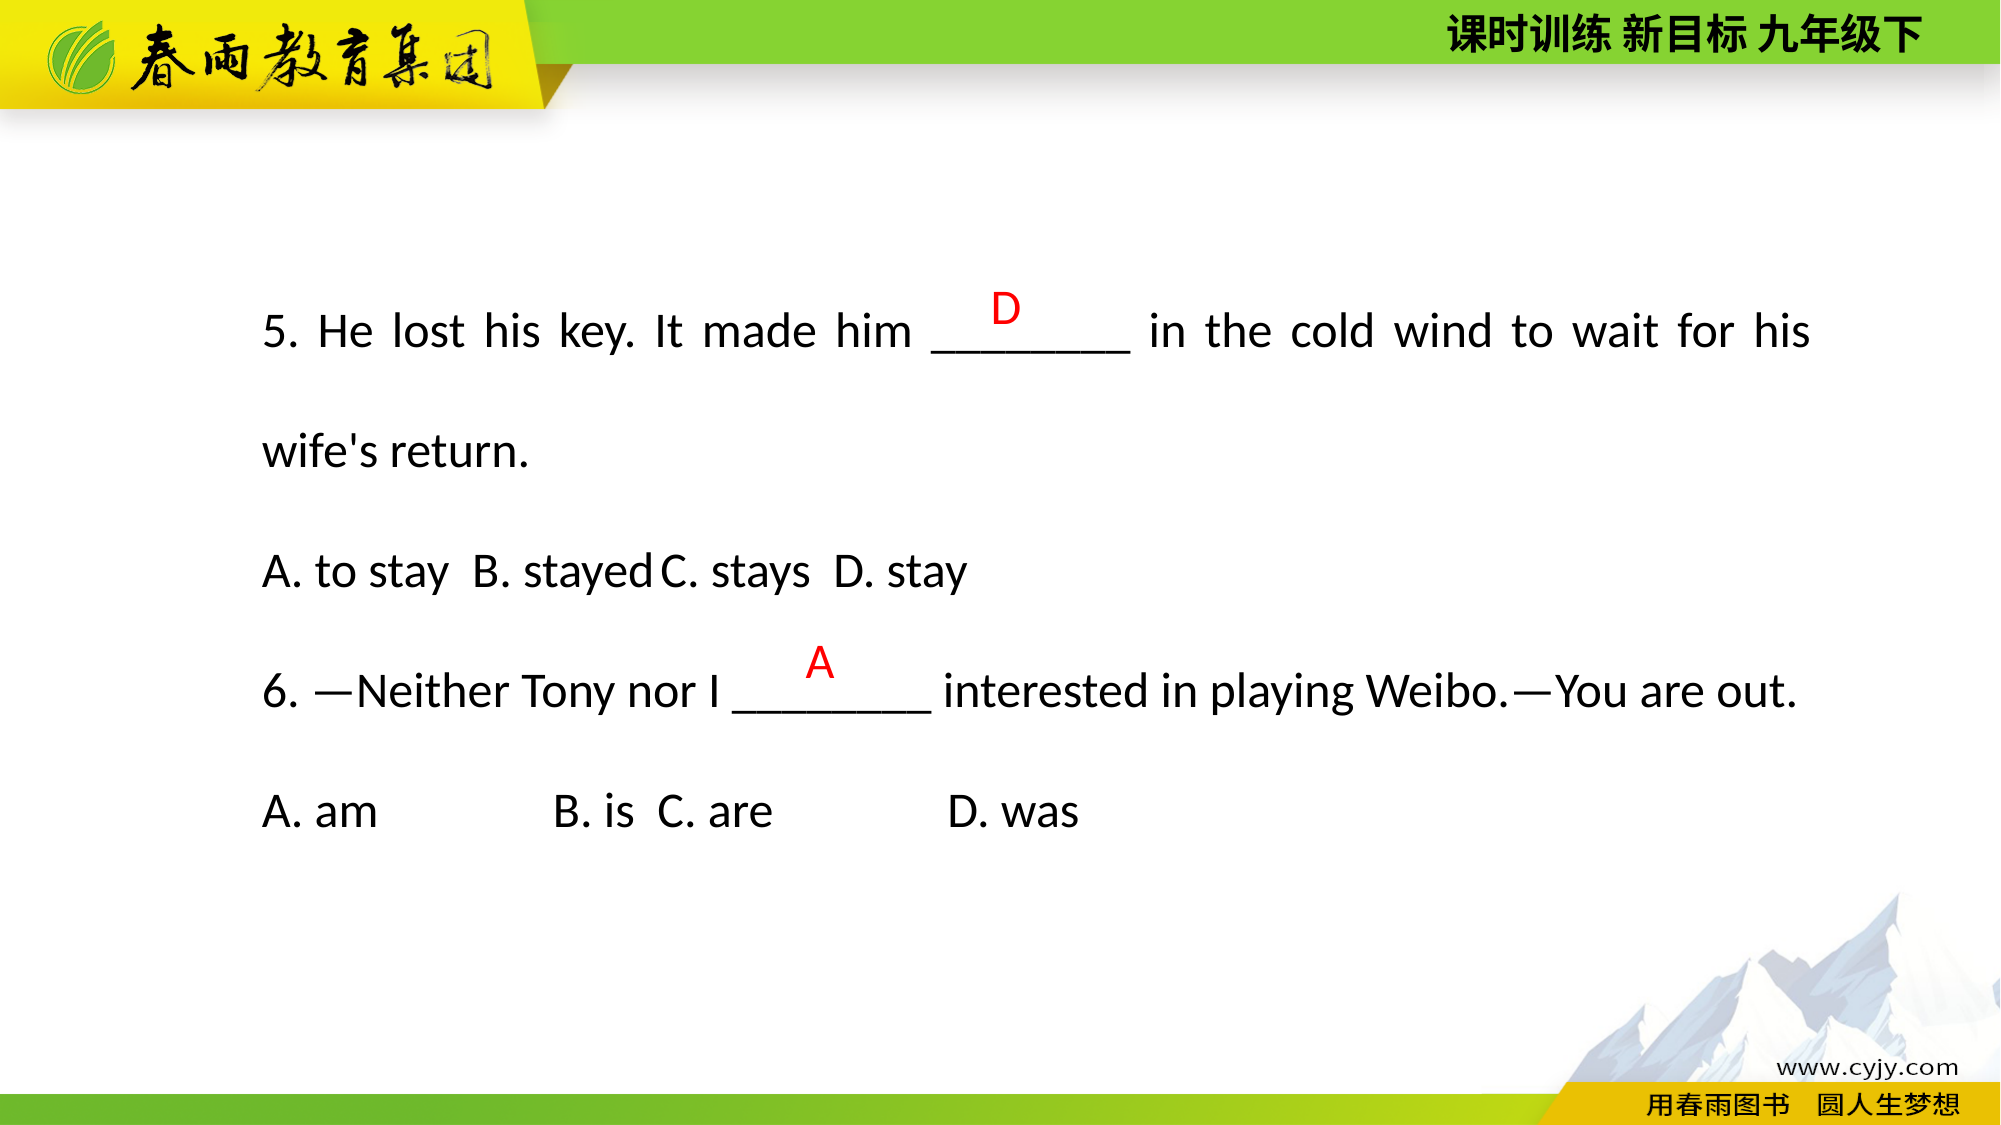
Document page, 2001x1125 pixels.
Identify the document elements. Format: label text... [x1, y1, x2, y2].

text_box 5. He lost his key. It made him ________ in the cold wind to wait for his wife's return. A. to stay B. stayed C. stays D. stay 6. —Neither Tony nor I ________ interested in playing Weibo.—You are out. A. am B. is C. are D. was [247, 229, 1827, 845]
text_box D [975, 266, 1037, 342]
picture [0, 0, 2001, 1125]
text_box A [779, 621, 850, 697]
